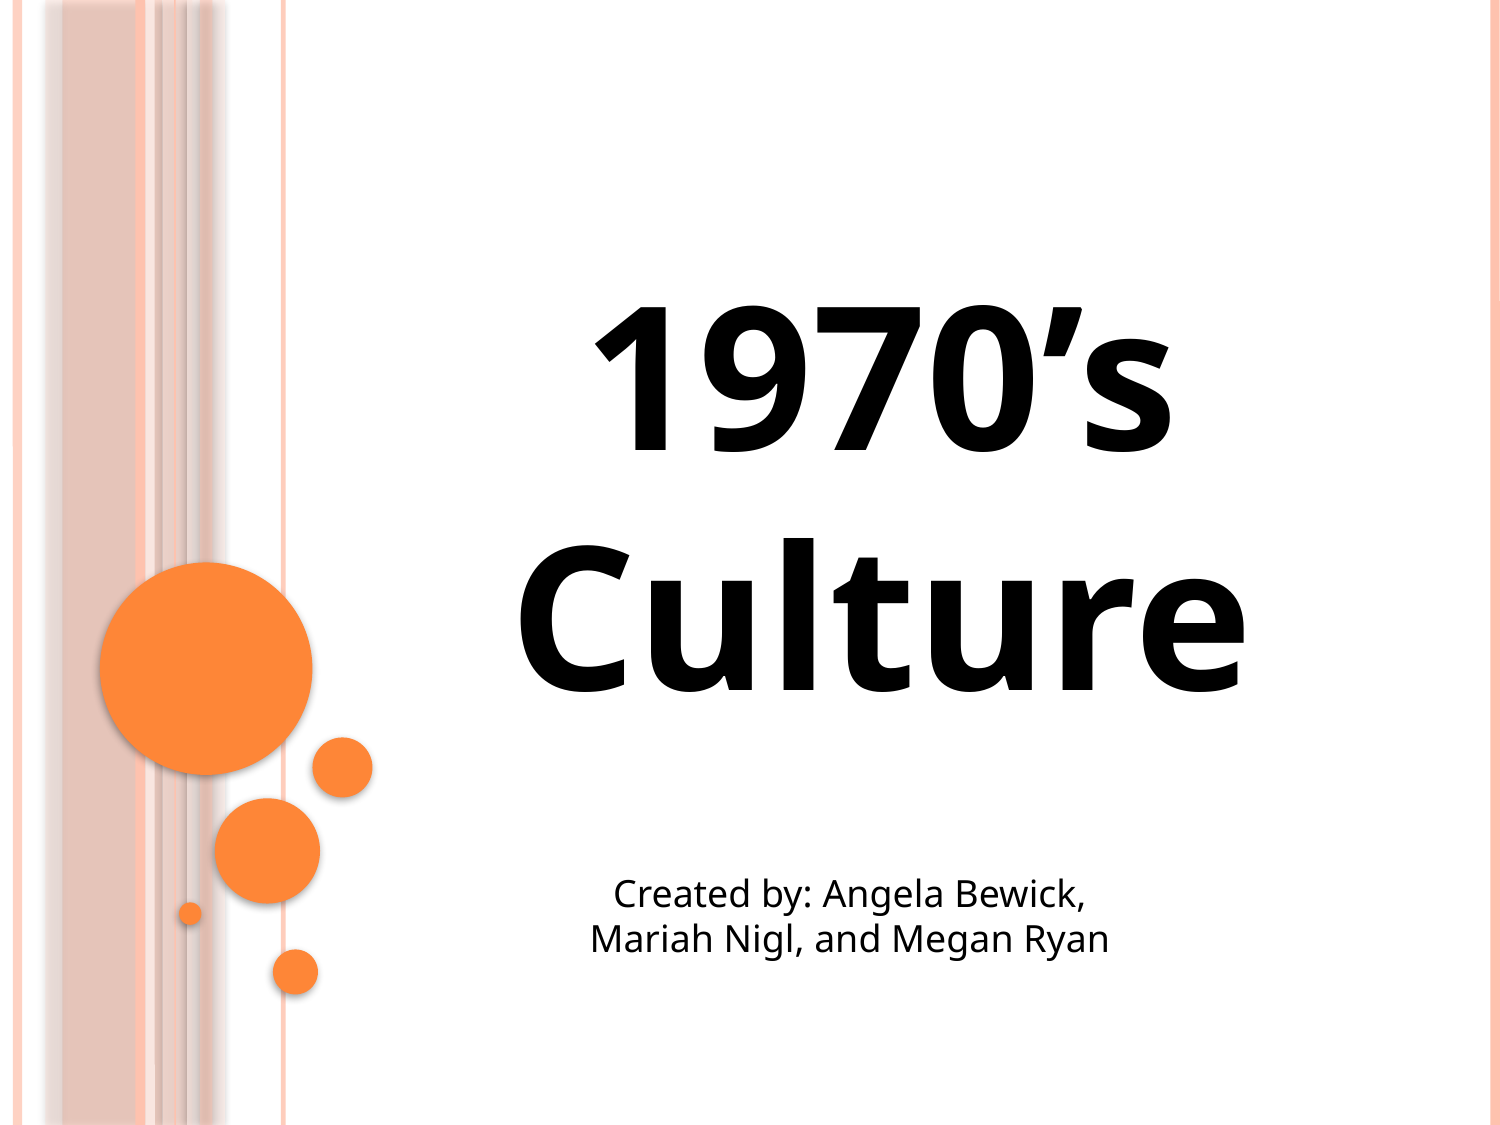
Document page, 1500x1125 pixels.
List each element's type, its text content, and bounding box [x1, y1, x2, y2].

title 1970’s Culture [375, 262, 1388, 738]
text_box Created by: Angela Bewick, Mariah Nigl, and Megan Ryan [562, 862, 1138, 968]
